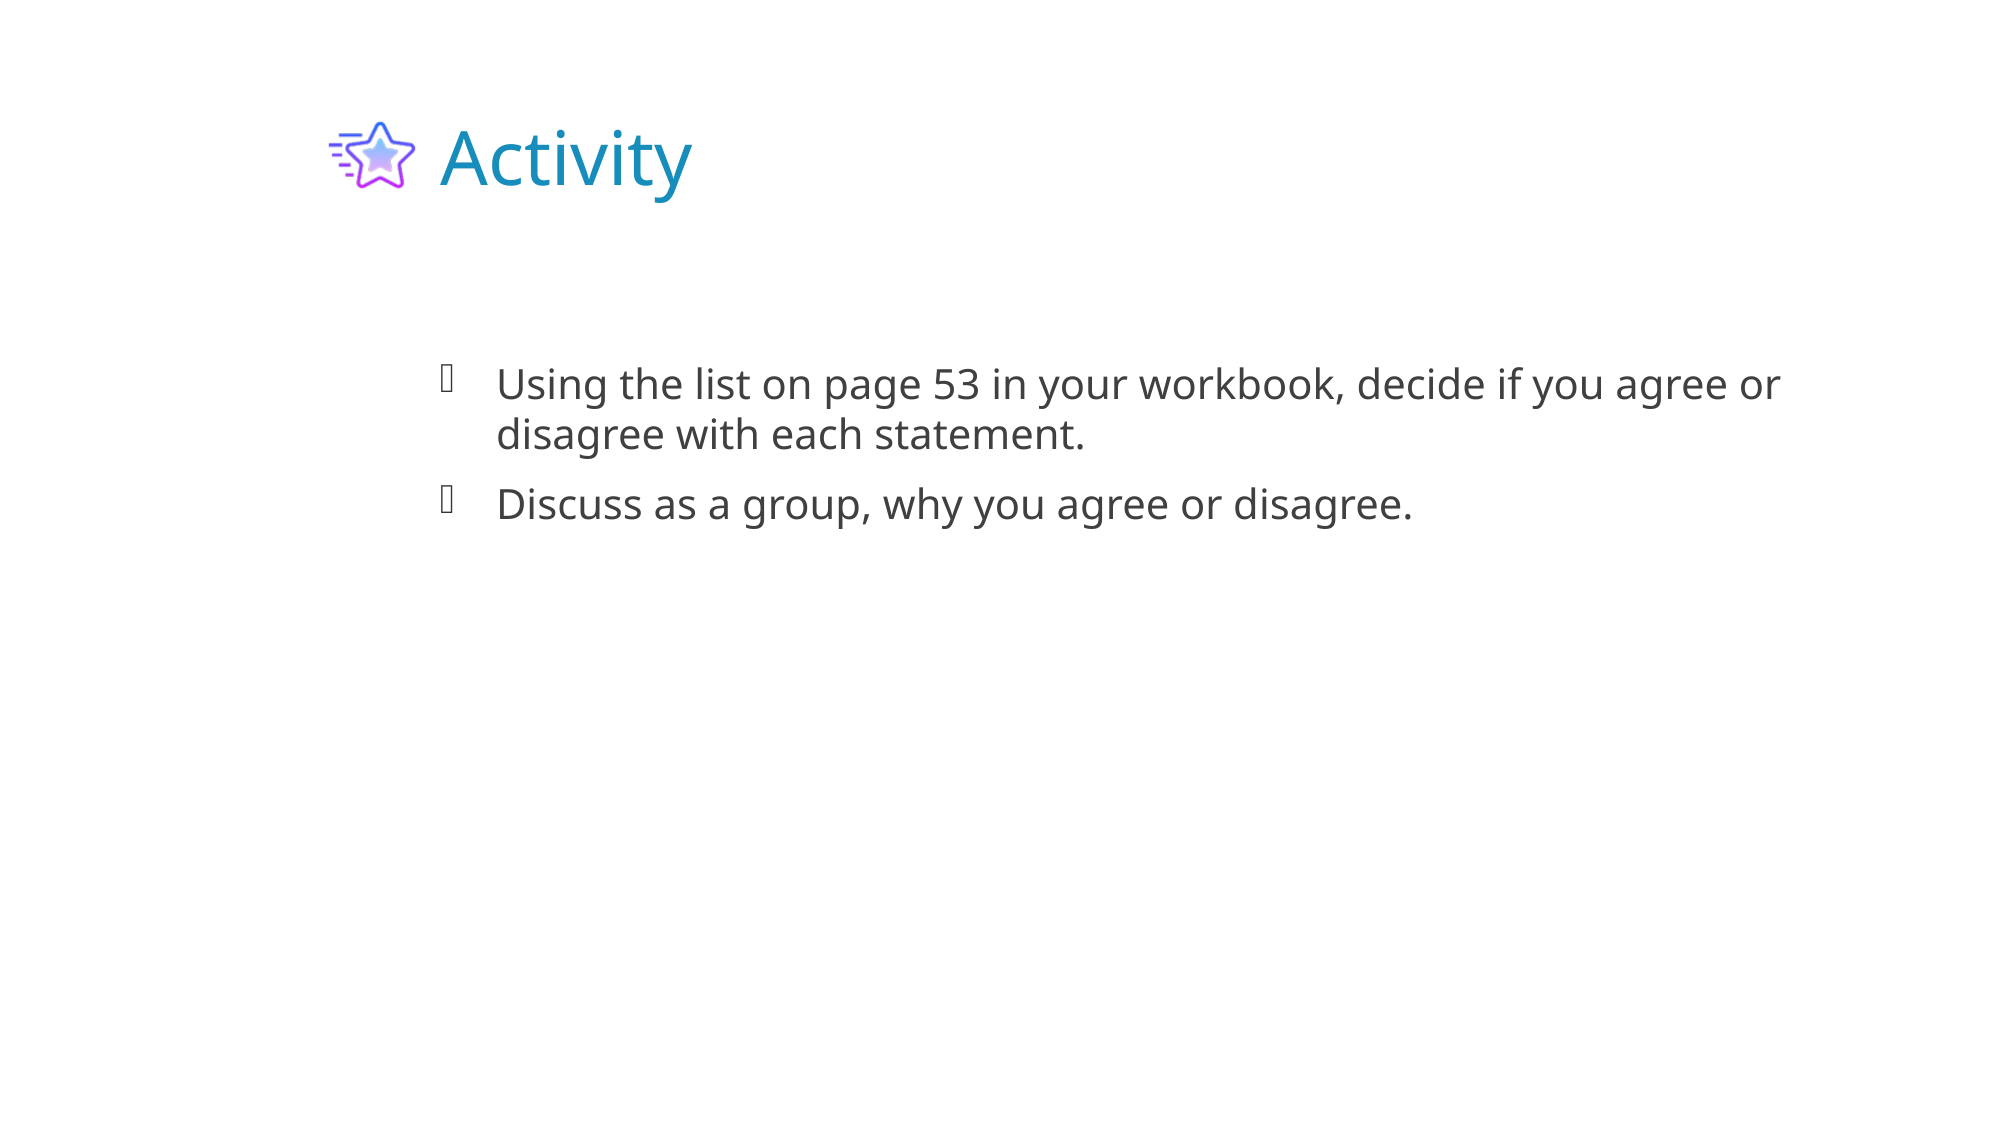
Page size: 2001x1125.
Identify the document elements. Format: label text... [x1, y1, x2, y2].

title Activity [425, 102, 1888, 313]
list Using the list on page 53 in your workbook, decide if you agree or disagree with each statement. Discuss as a group, why you agree or disagree. [424, 350, 1888, 1074]
picture [319, 102, 425, 208]
